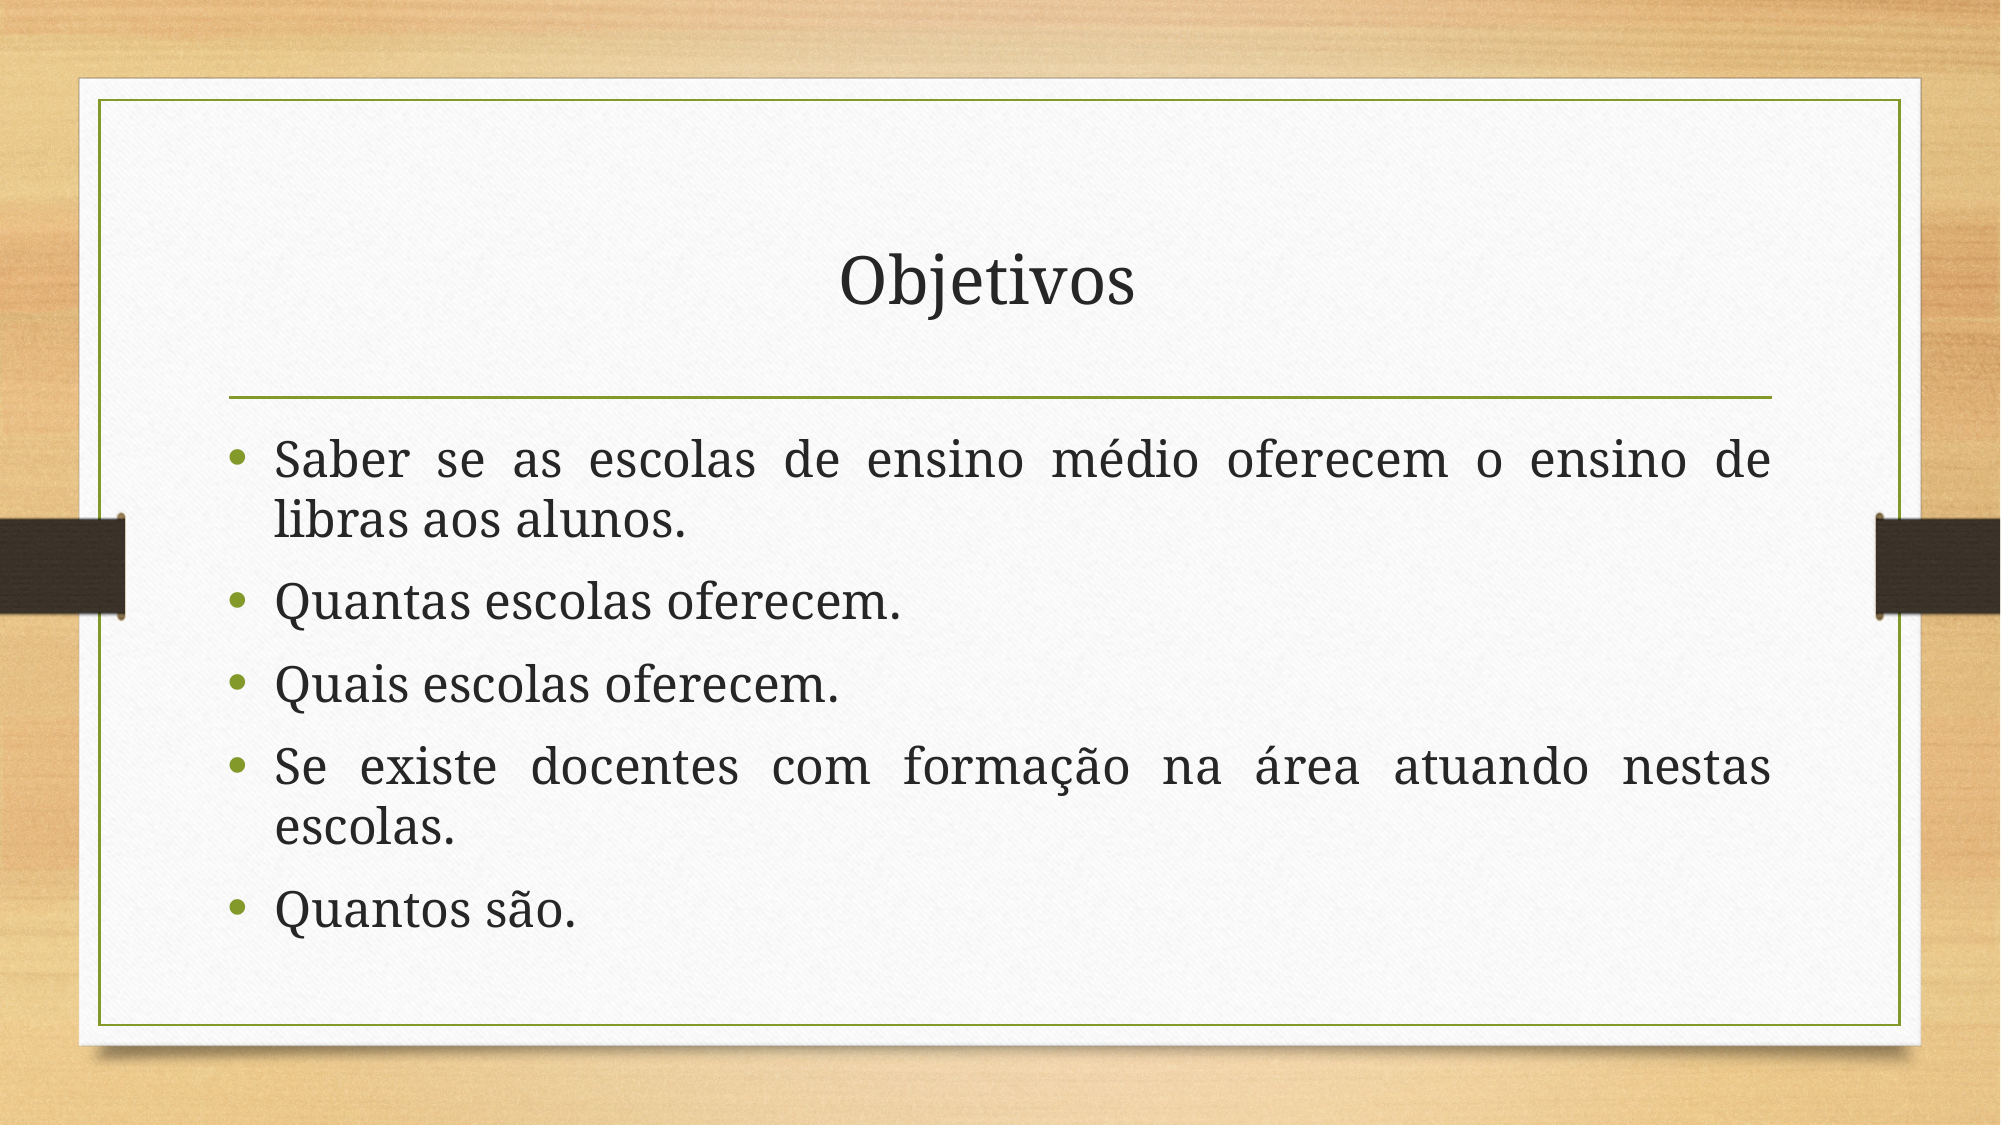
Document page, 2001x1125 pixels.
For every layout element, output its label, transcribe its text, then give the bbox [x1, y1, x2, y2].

title Objetivos [212, 161, 1788, 375]
picture [0, 0, 2001, 1125]
list Saber se as escolas de ensino médio oferecem o ensino de libras aos alunos. Quantas escolas oferecem. Quais escolas oferecem. Se existe docentes com formação na área atuando nestas escolas. Quantos são. [212, 419, 1788, 964]
